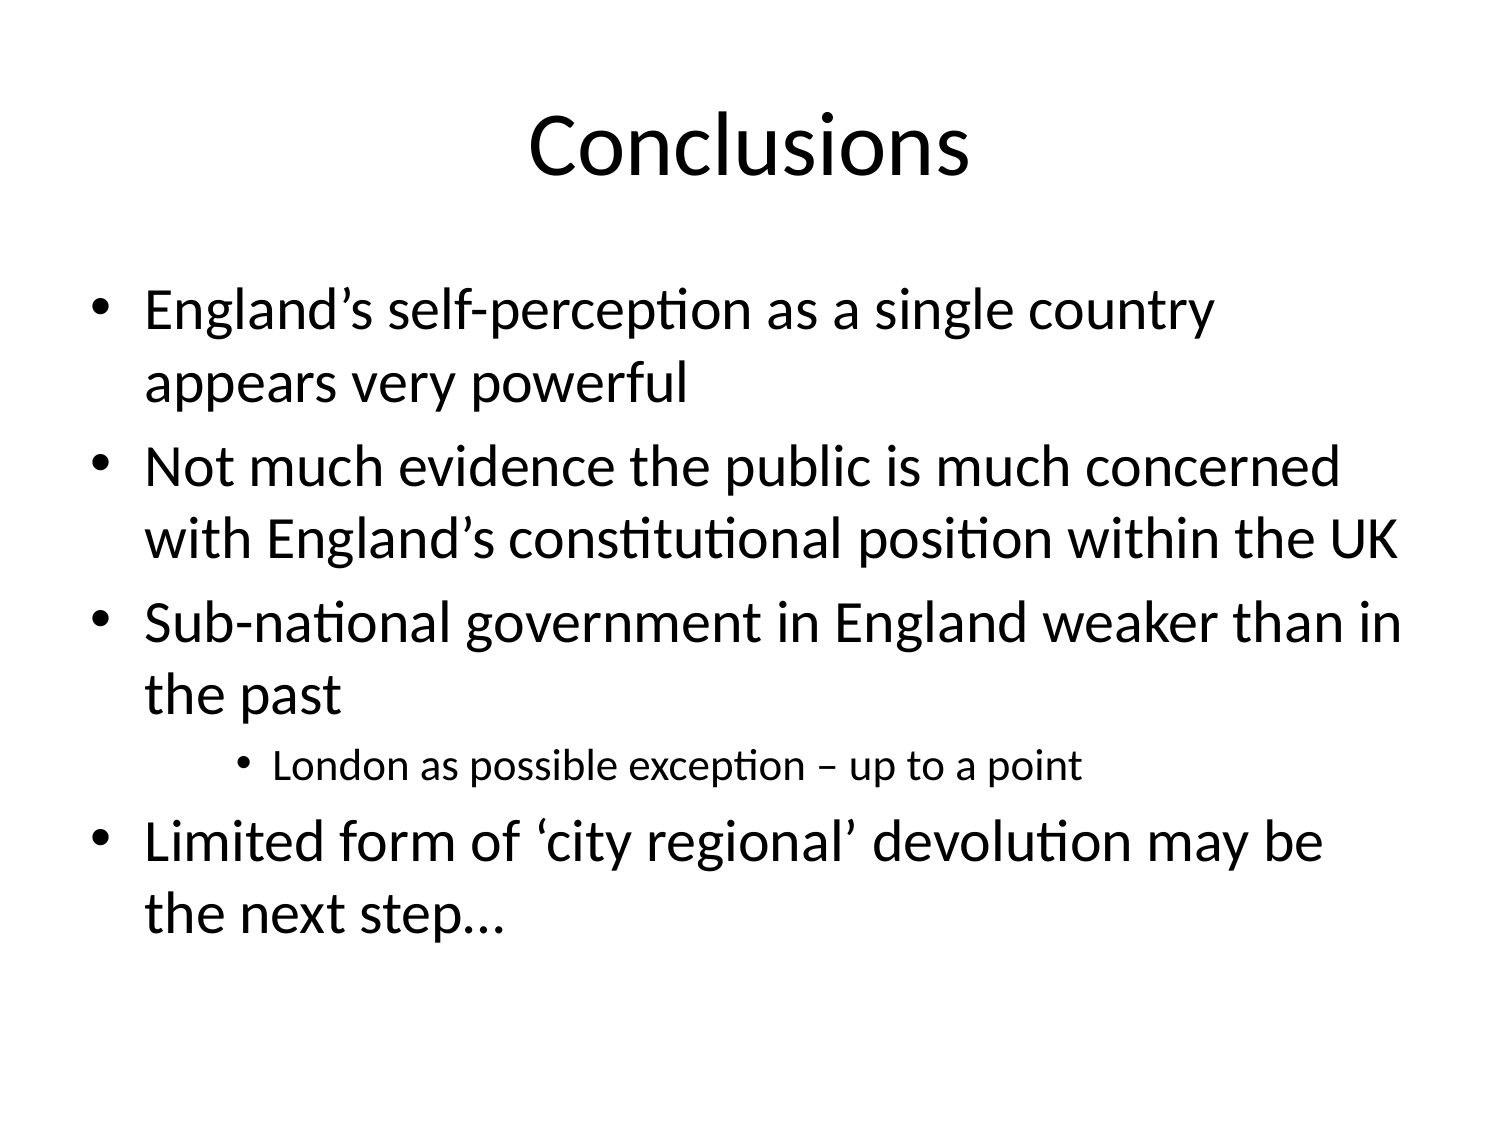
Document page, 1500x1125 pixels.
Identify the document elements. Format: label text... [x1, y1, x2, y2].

title Conclusions [75, 45, 1425, 233]
list England’s self-perception as a single country appears very powerful Not much evidence the public is much concerned with England’s constitutional position within the UK Sub-national government in England weaker than in the past London as possible exception – up to a point Limited form of ‘city regional’ devolution may be the next step… [75, 262, 1425, 1005]
